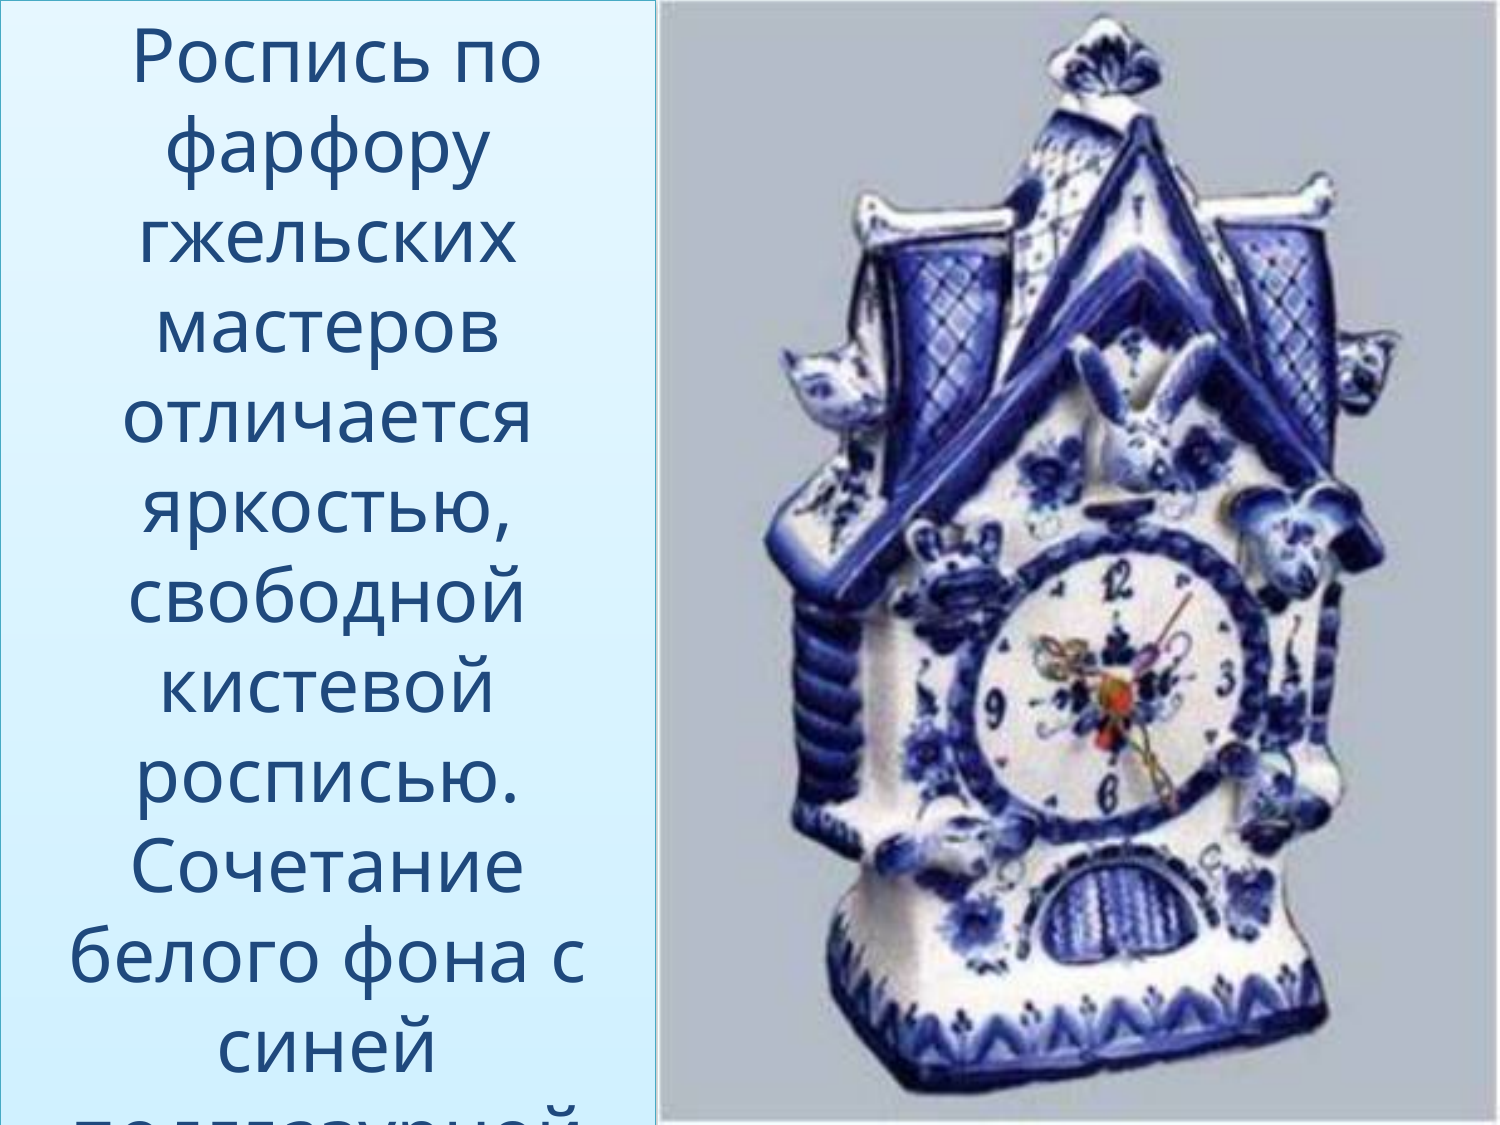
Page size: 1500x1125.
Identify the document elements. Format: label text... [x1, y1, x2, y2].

picture [658, 0, 1500, 1125]
text_box Роспись по фарфору гжельских мастеров отличается яркостью, свободной кистевой росписью. Сочетание белого фона с синей подглазурной росписью стало типичным для мастеров Гжели. Орнамент узоров, в основном растительный, рисуется вручную. [0, 0, 656, 1125]
